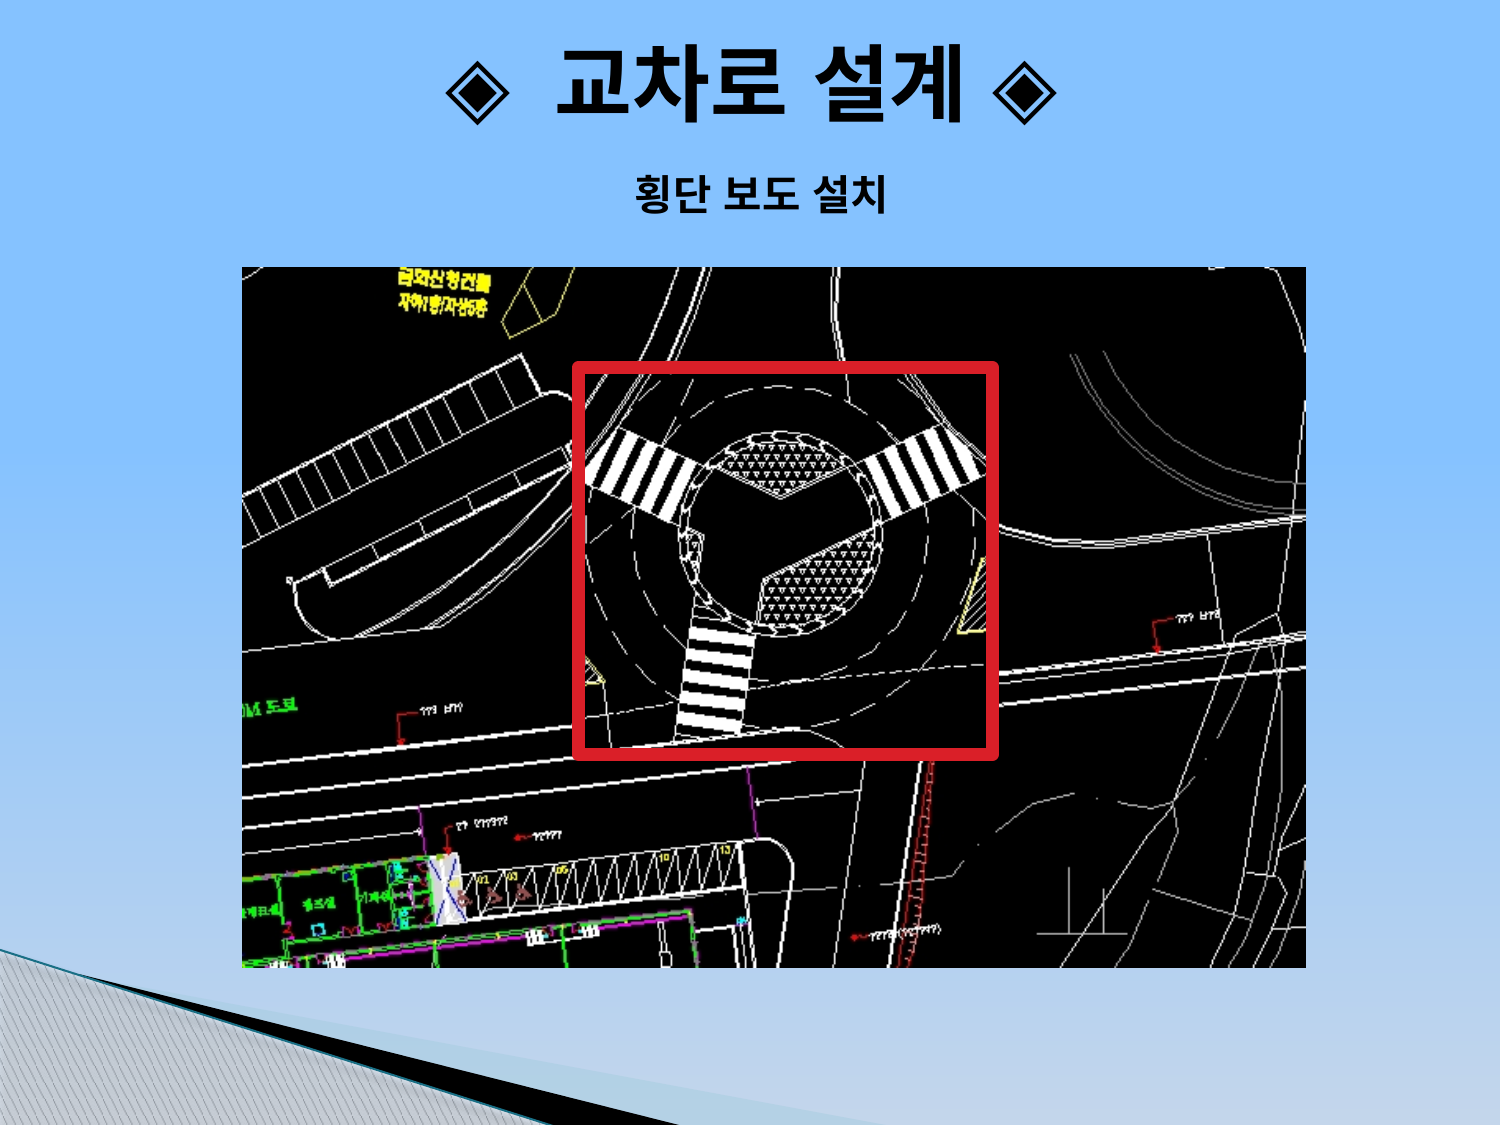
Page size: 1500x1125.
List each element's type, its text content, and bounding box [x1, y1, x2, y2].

text_box 횡단 보도 설치 [620, 160, 939, 226]
picture [584, 373, 987, 749]
title ◈ 교차로 설계 ◈ [76, 23, 1427, 141]
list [241, 266, 1306, 968]
